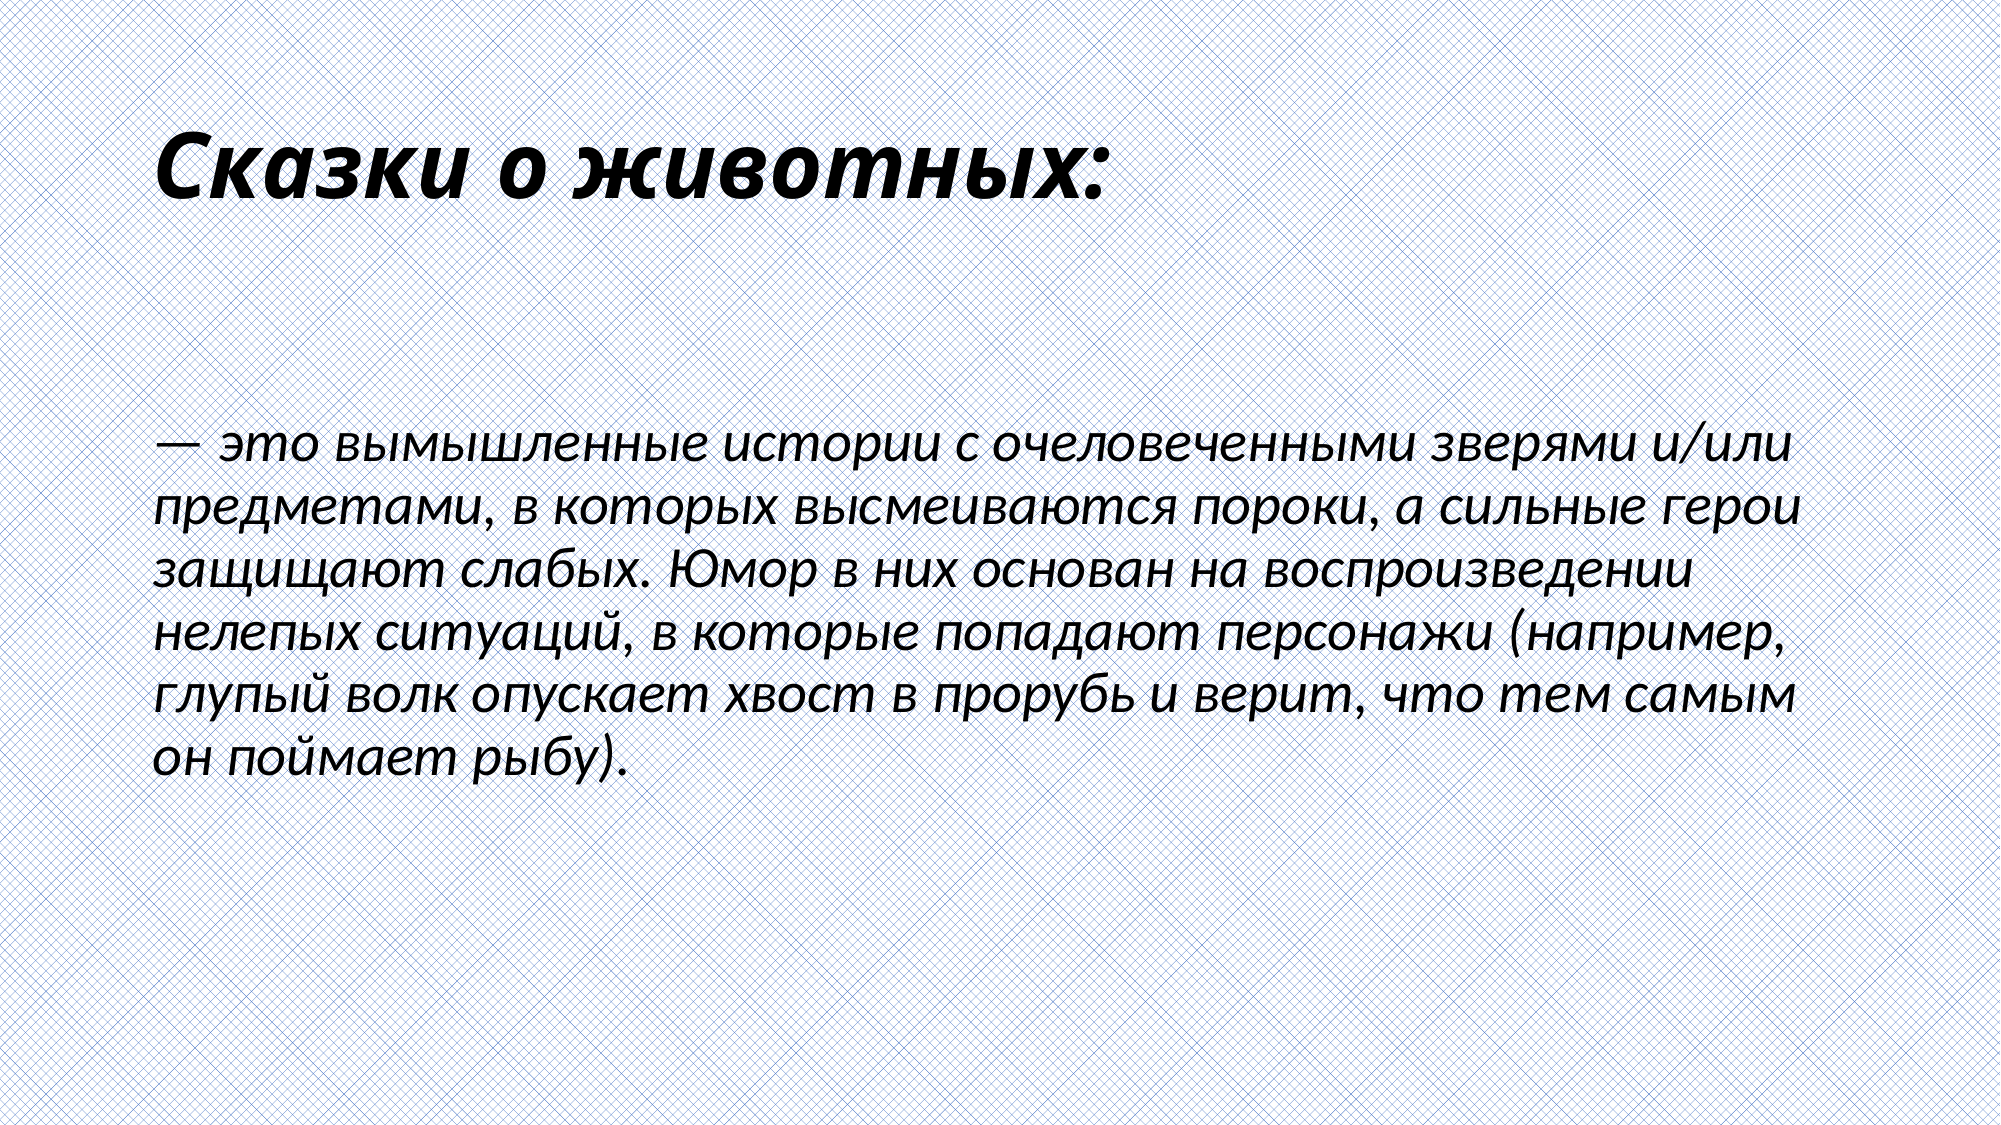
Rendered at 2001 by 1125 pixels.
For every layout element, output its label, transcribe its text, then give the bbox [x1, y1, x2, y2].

title Сказки о животных: [137, 59, 1863, 278]
list — это вымышленные истории с очеловеченными зверями и/или предметами, в которых высмеиваются пороки, а сильные герои защищают слабых. Юмор в них основан на воспроизведении нелепых ситуаций, в которые попадают персонажи (например, глупый волк опускает хвост в прорубь и верит, что тем самым он поймает рыбу). [137, 403, 1863, 897]
